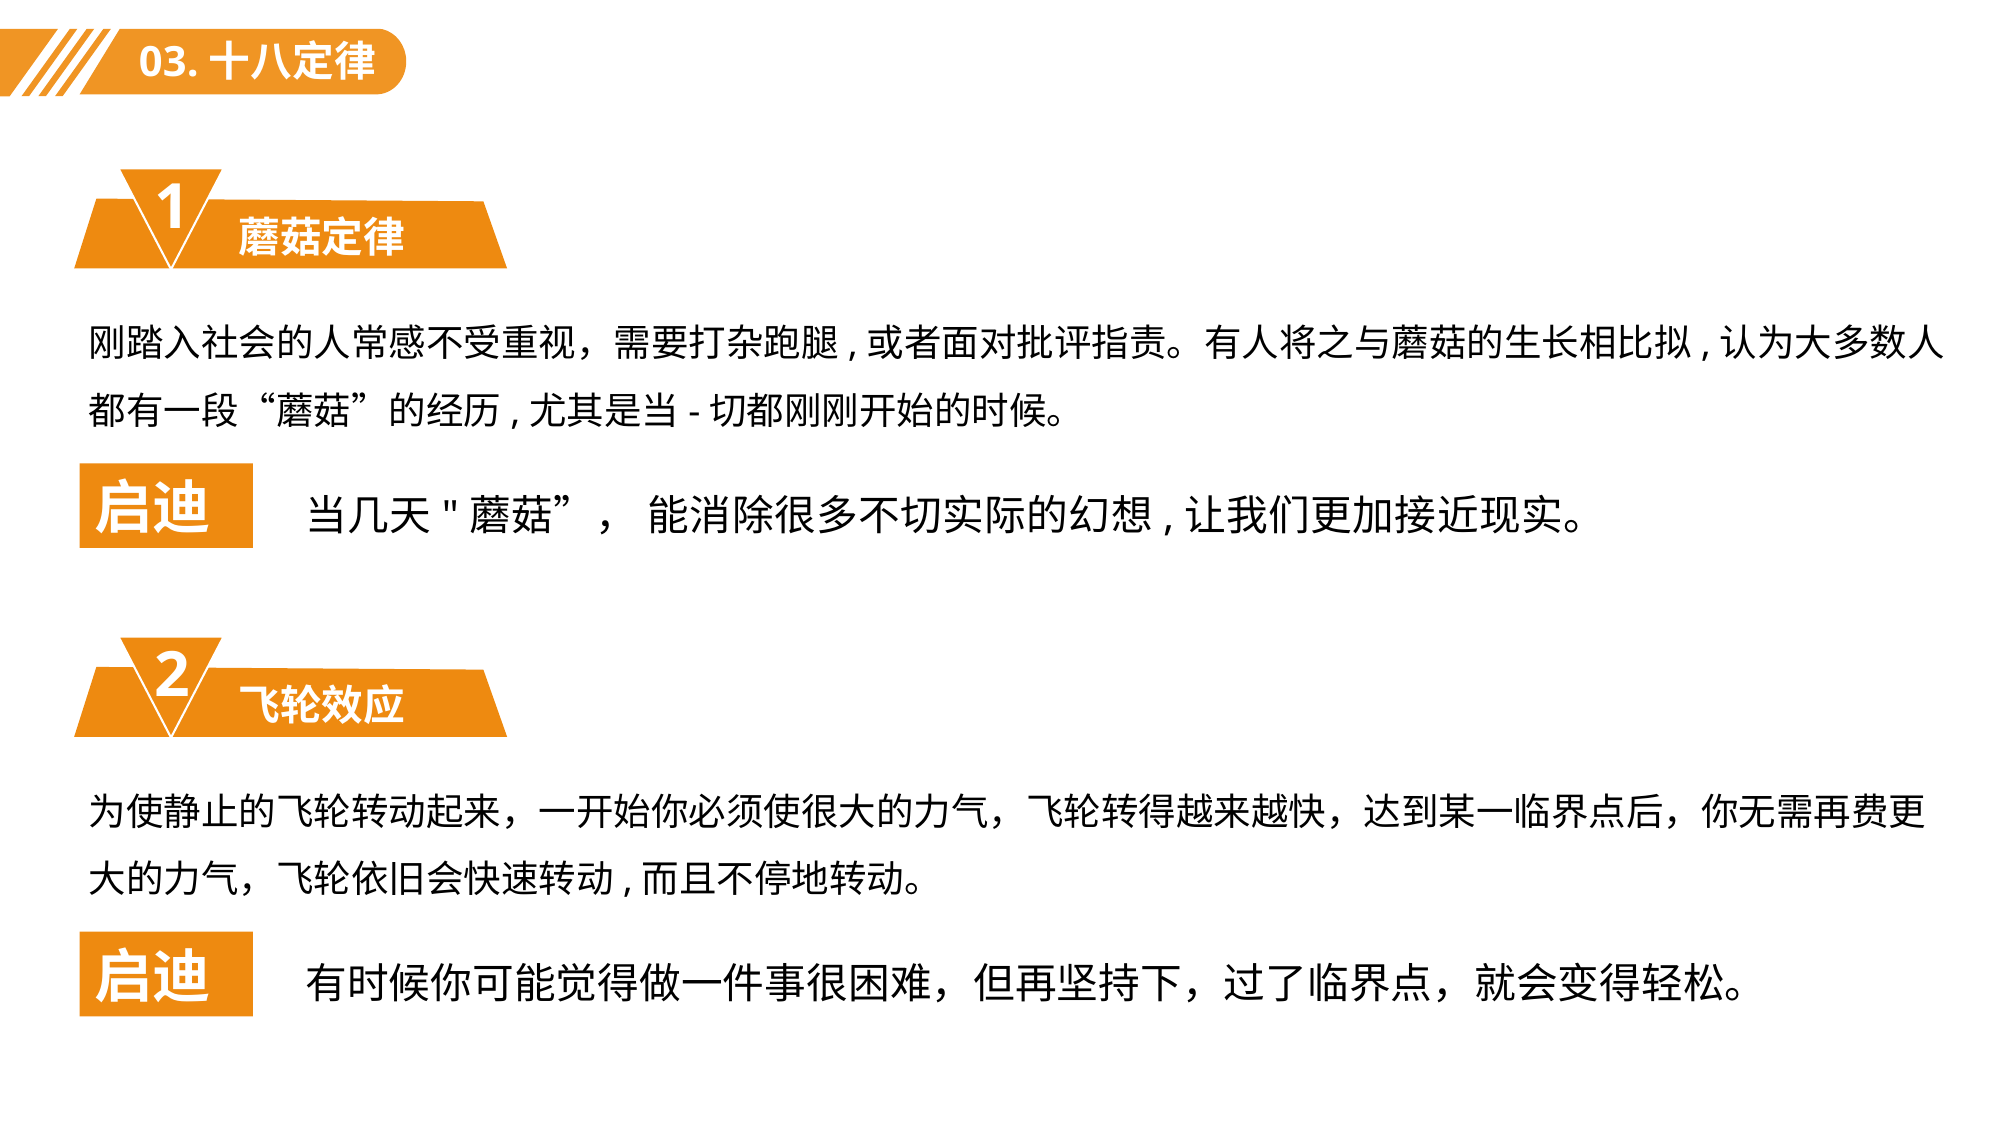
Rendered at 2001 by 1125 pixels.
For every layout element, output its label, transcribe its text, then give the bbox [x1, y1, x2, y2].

text_box 有时候你可能觉得做一件事很困难，但再坚持下，过了临界点，就会变得轻松。 [290, 924, 1937, 1014]
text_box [224, 666, 508, 738]
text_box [118, 626, 224, 738]
text_box 当几天"蘑菇”， 能消除很多不切实际的幻想,让我们更加接近现实。 [290, 455, 1579, 546]
text_box 为使静止的飞轮转动起来，一开始你必须使很大的力气，飞轮转得越来越快，达到某一临界点后，你无需再费更大的力气，飞轮依旧会快速转动,而且不停地转动。 [74, 757, 1962, 908]
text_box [118, 158, 224, 270]
text_box 刚踏入社会的人常感不受重视，需要打杂跑腿,或者面对批评指责。有人将之与蘑菇的生长相比拟,认为大多数人都有一段“蘑菇”的经历,尤其是当-切都刚刚开始的时候。 [74, 289, 1962, 439]
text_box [74, 198, 118, 269]
text_box 启迪 [79, 463, 253, 548]
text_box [0, 27, 407, 97]
text_box 启迪 [79, 931, 253, 1017]
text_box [74, 666, 118, 738]
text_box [224, 198, 508, 269]
